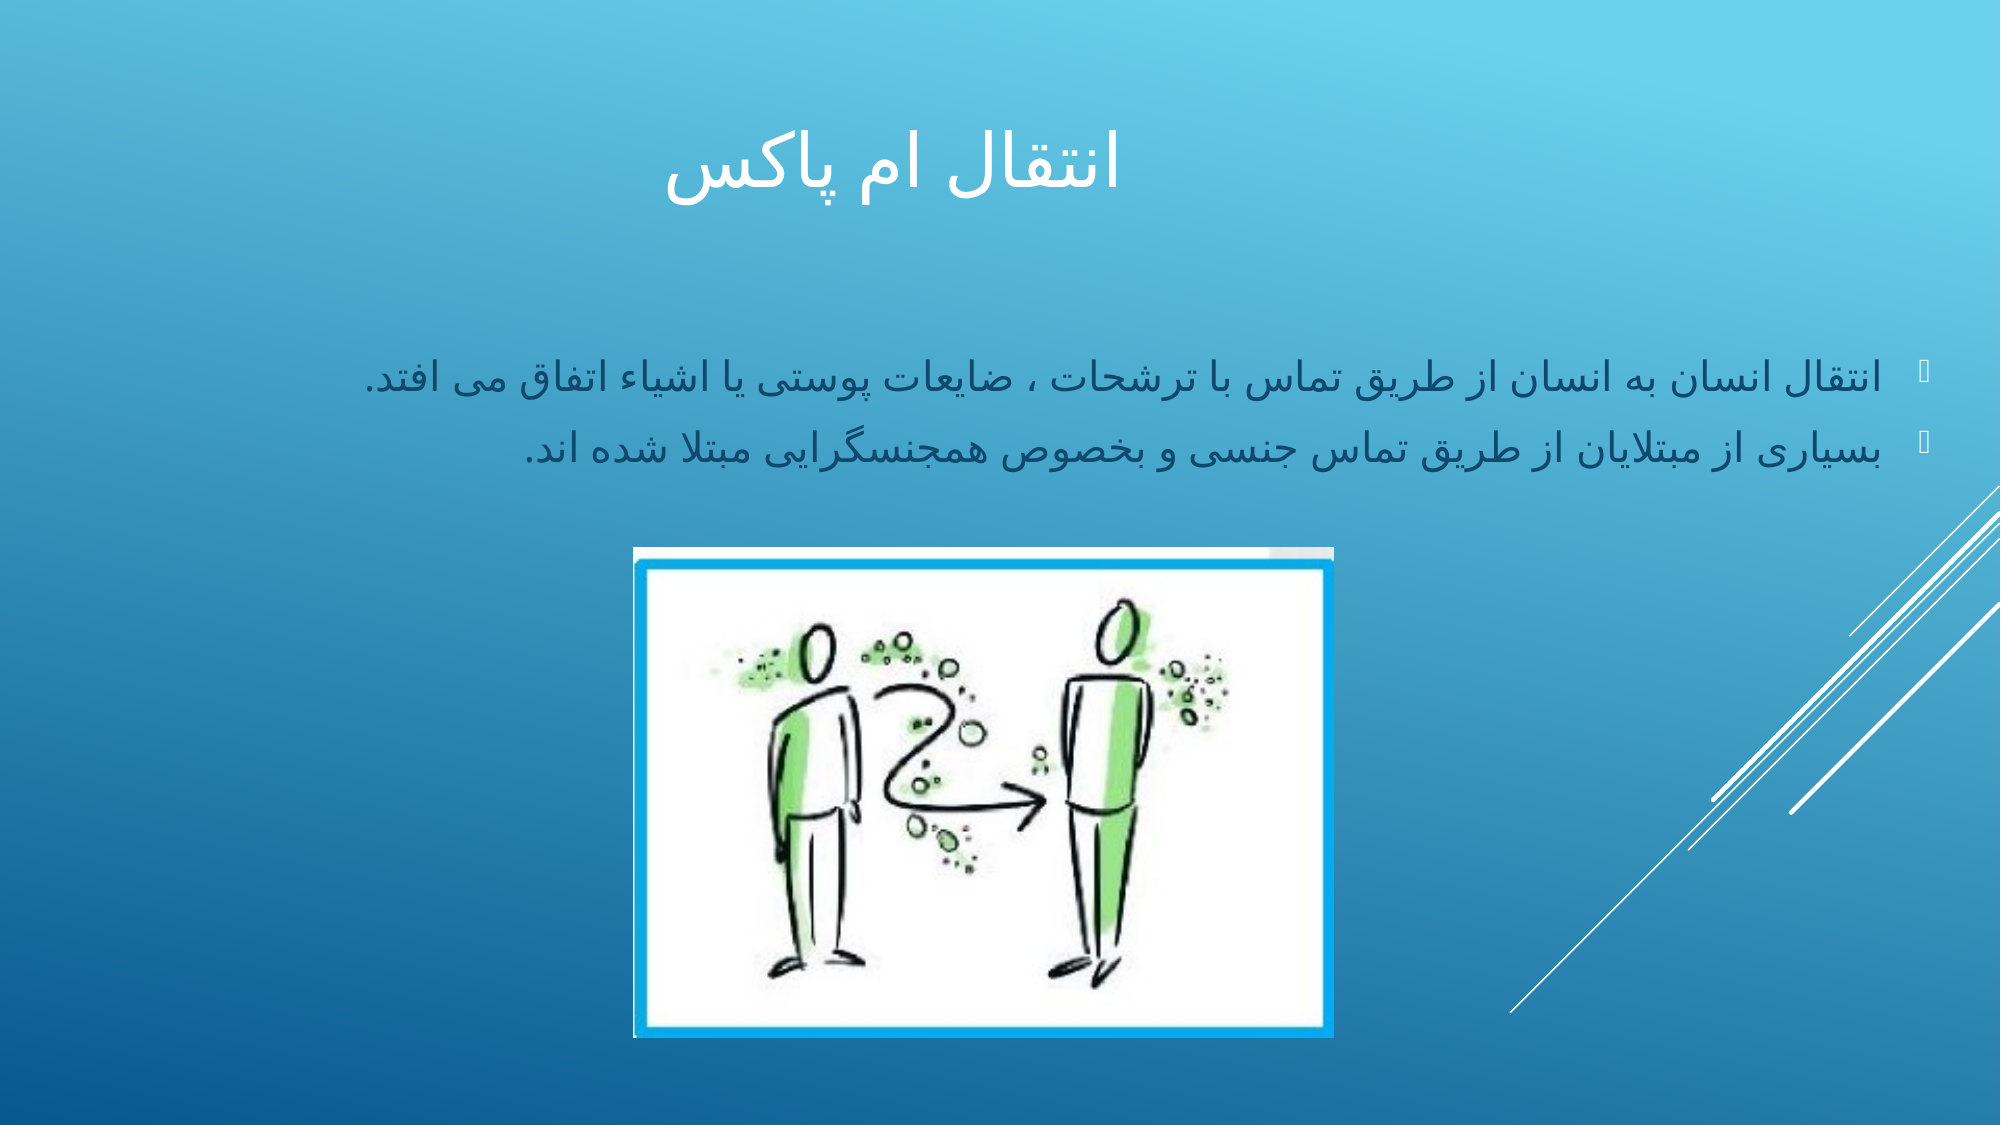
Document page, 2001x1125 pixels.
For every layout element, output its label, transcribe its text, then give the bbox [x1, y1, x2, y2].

picture [633, 547, 1334, 1038]
title انتقال ام پاکس [193, 34, 1594, 282]
picture [644, 567, 1324, 1029]
list انتقال انسان به انسان از طریق تماس با ترشحات ، ضایعات پوستی یا اشیاء اتفاق می افتد. بسیاری از مبتلایان از طریق تماس جنسی و بخصوص همجنسگرایی مبتلا شده اند. [21, 342, 1946, 1016]
